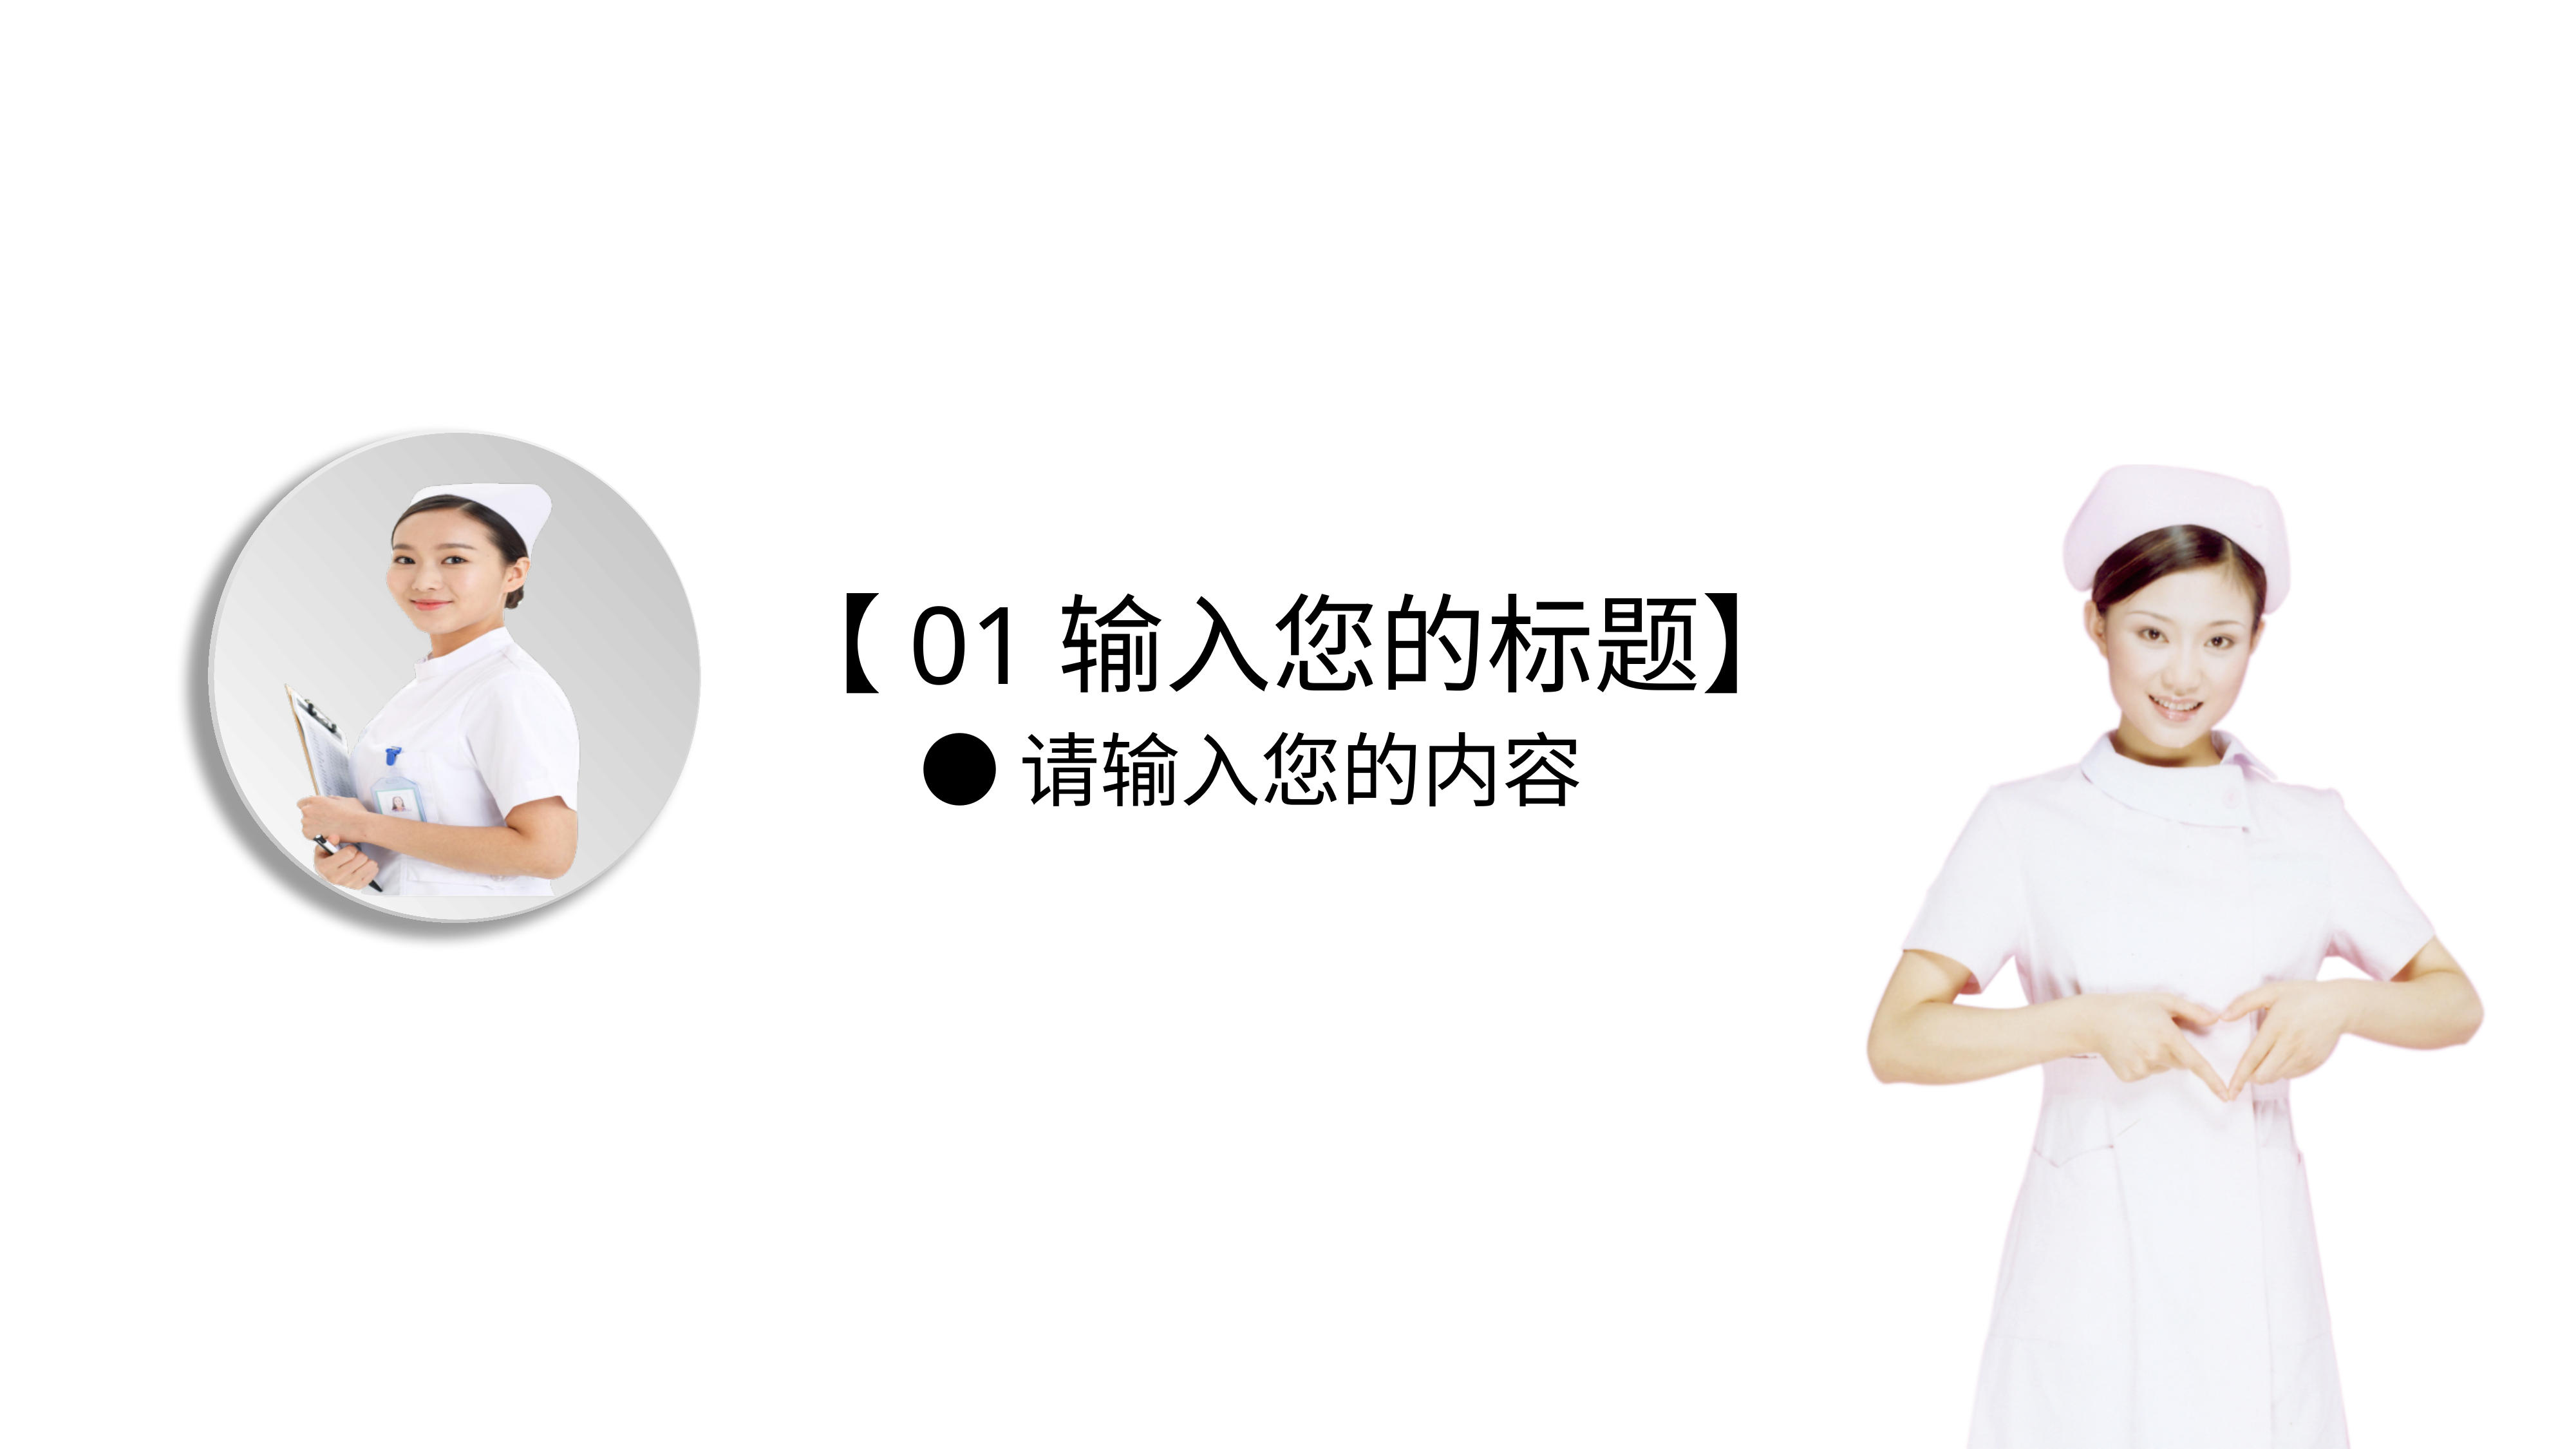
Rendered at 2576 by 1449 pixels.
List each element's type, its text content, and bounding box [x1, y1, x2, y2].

text_box 【01输入您的标题】 [929, 502, 1820, 710]
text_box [45, 429, 926, 923]
picture [1823, 464, 2521, 1449]
text_box ●请输入您的内容 [929, 710, 1820, 826]
